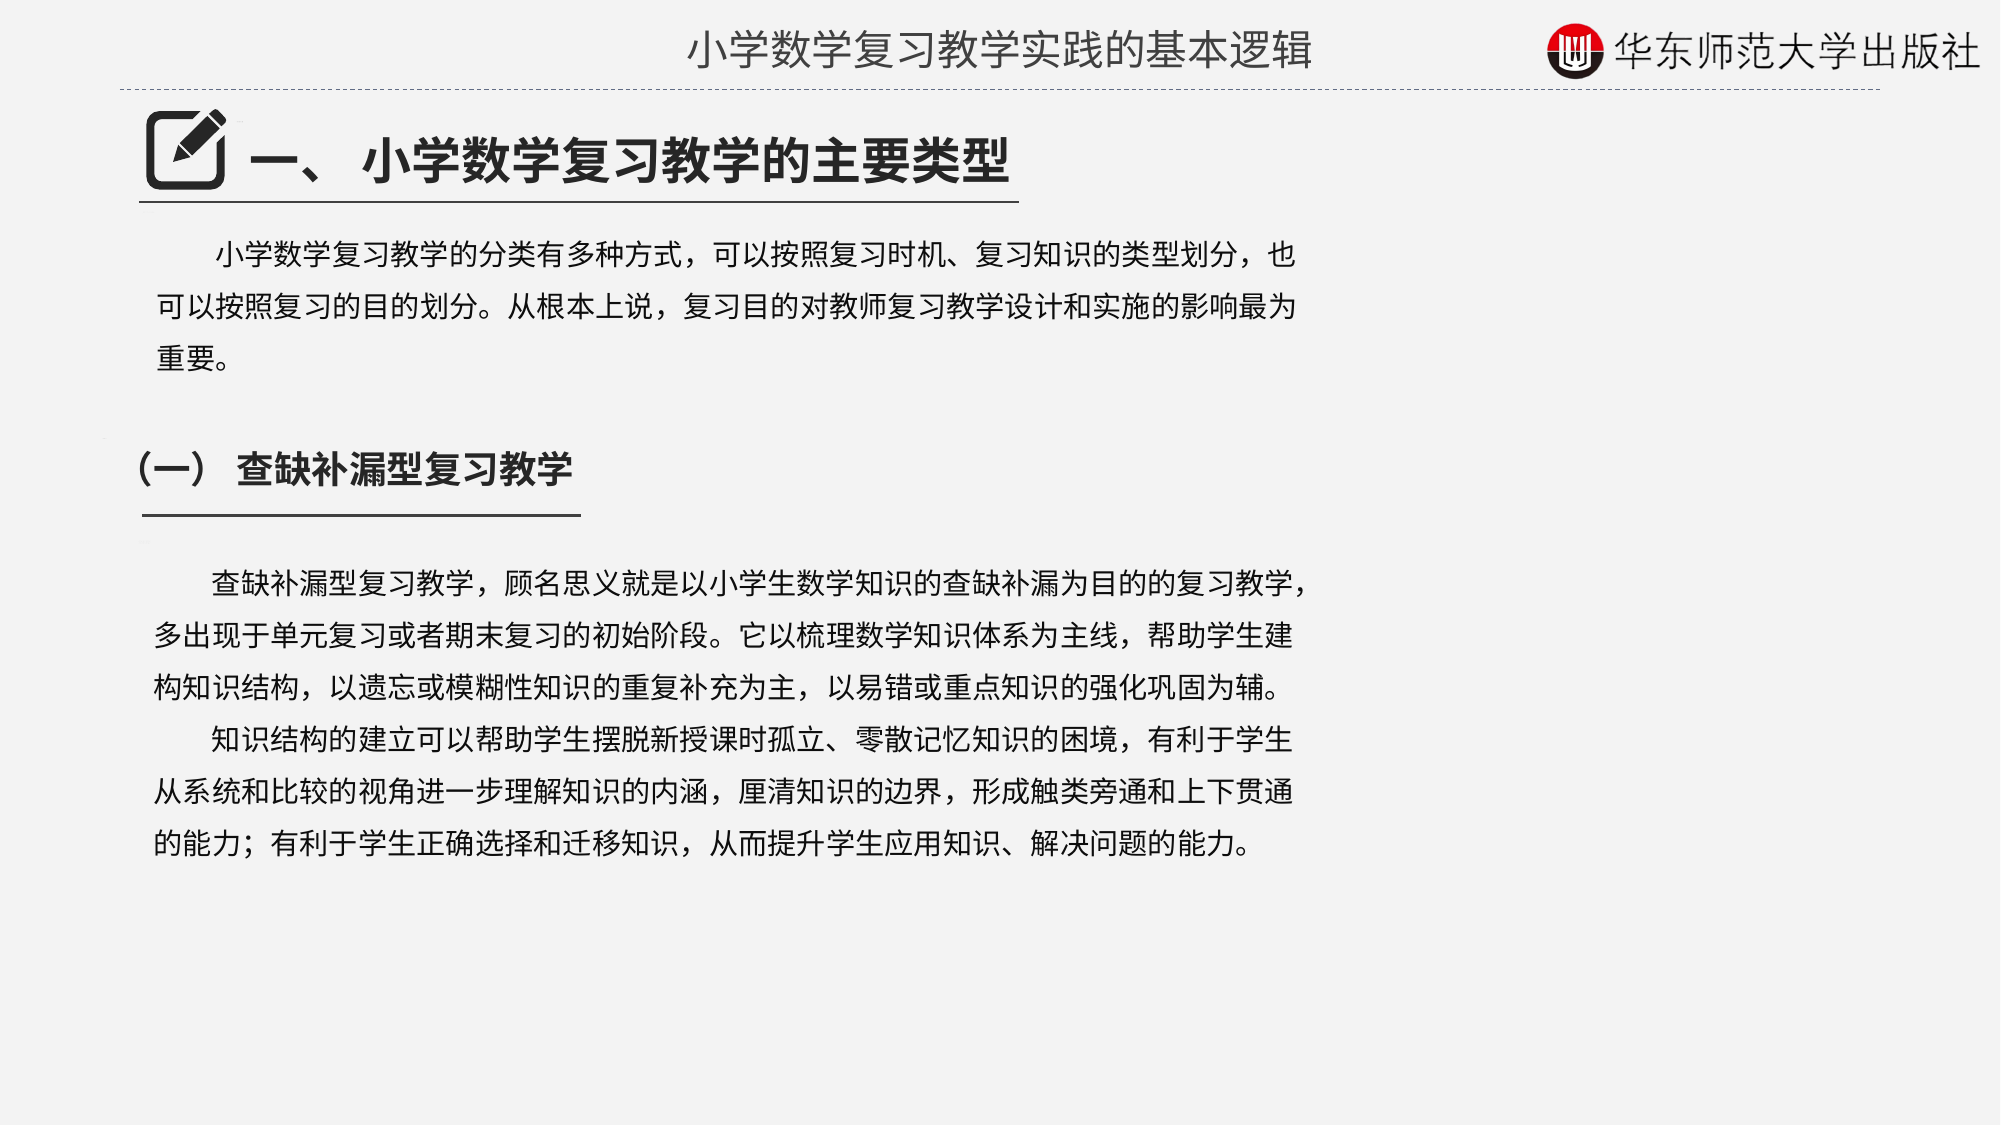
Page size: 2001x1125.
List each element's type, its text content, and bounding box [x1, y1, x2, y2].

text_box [1536, 13, 1989, 83]
text_box （一） 查缺补漏型复习教学 [101, 438, 692, 498]
text_box [146, 111, 225, 190]
text_box 查缺补漏型复习教学，顾名思义就是以小学生数学知识的查缺补漏为目的的复习教学，多出现于单元复习或者期末复习的初始阶段。它以梳理数学知识体系为主线，帮助学生建构知识结构，以遗忘或模糊性知识的重复补充为主，以易错或重点知识的强化巩固为辅。 知识结构的建立可以帮助学生摆脱新授课时孤立、零散记忆知识的困境，有利于学生从系统和比较的视角进一步理解知识的内涵，厘清知识的边界，形成触类旁通和上下贯通的能力；有利于学生正确选择和迁移知识，从而提升学生应用知识、解决问题的能力。 [138, 540, 1320, 868]
text_box [208, 109, 227, 127]
text_box 小学数学复习教学实践的基本逻辑 [680, 23, 1320, 74]
text_box 一、 小学数学复习教学的主要类型 [235, 121, 1147, 197]
text_box 小学数学复习教学的分类有多种方式，可以按照复习时机、复习知识的类型划分，也可以按照复习的目的划分。从根本上说，复习目的对教师复习教学设计和实施的影响最为重要。 [142, 212, 1320, 383]
